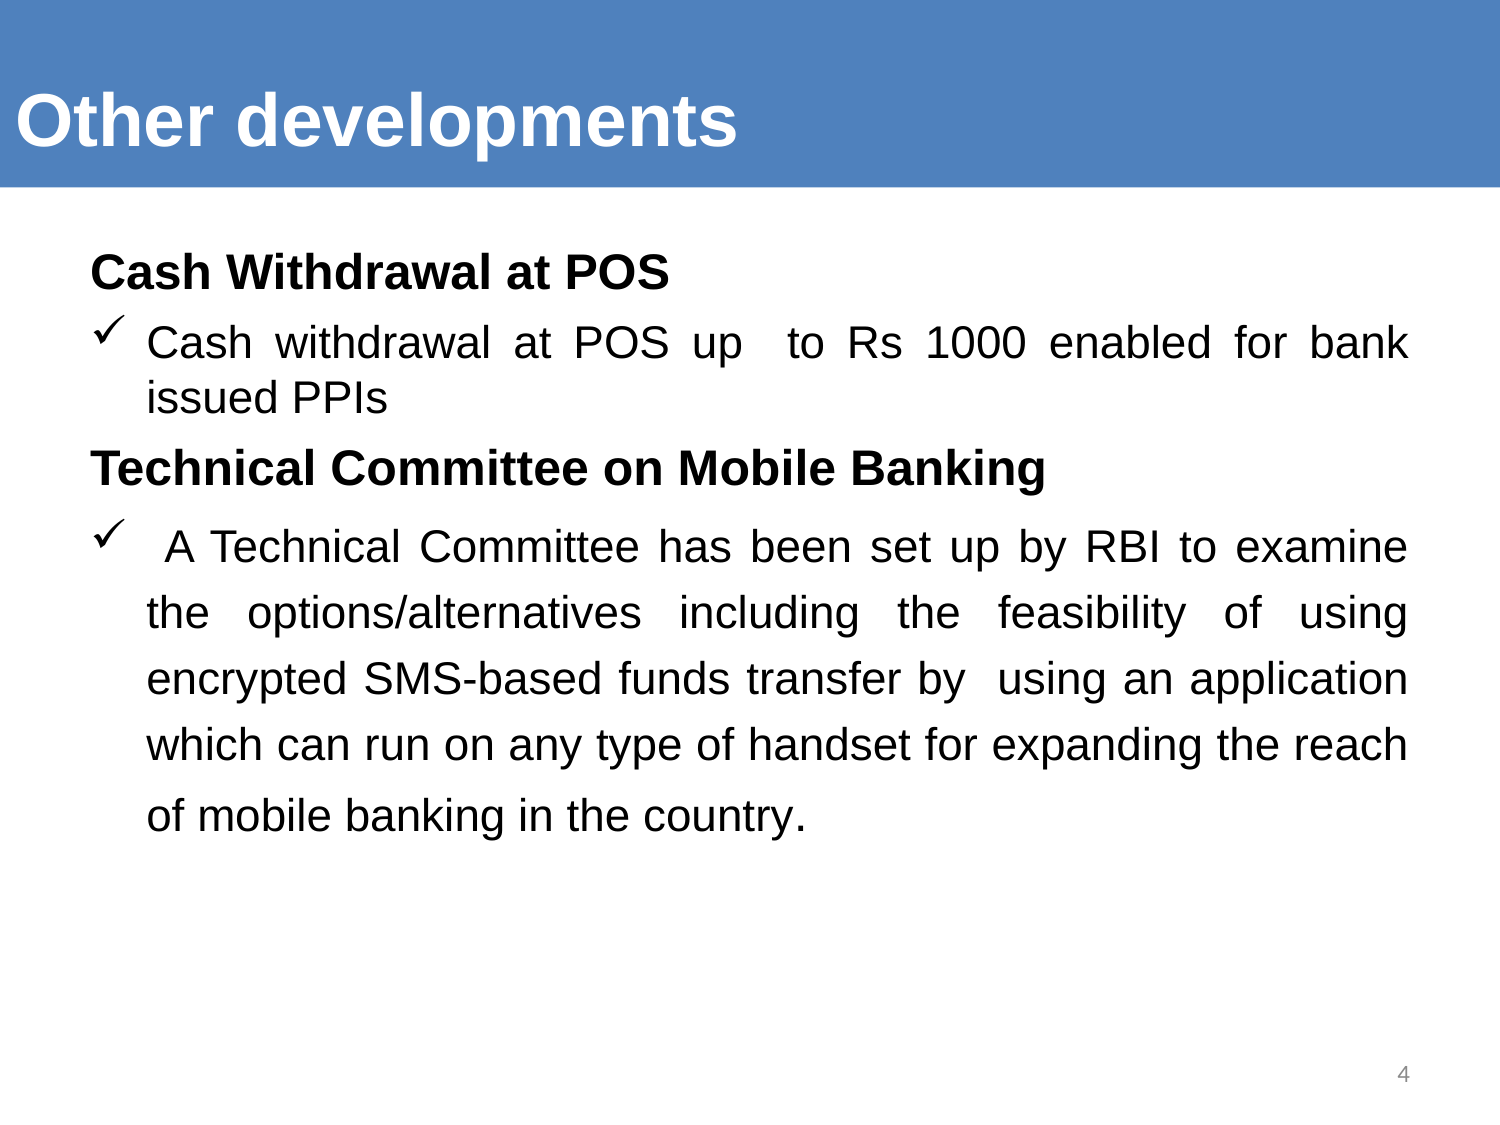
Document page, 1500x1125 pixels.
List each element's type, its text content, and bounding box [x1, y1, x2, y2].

slide_number 4 [1074, 1042, 1425, 1103]
title Other developments [0, 0, 1500, 188]
list Cash Withdrawal at POS Cash withdrawal at POS up to Rs 1000 enabled for bank issued PPIs Technical Committee on Mobile Banking A Technical Committee has been set up by RBI to examine the options/alternatives including the feasibility of using encrypted SMS-based funds transfer by using an application which can run on any type of handset for expanding the reach of mobile banking in the country. [75, 231, 1425, 1005]
